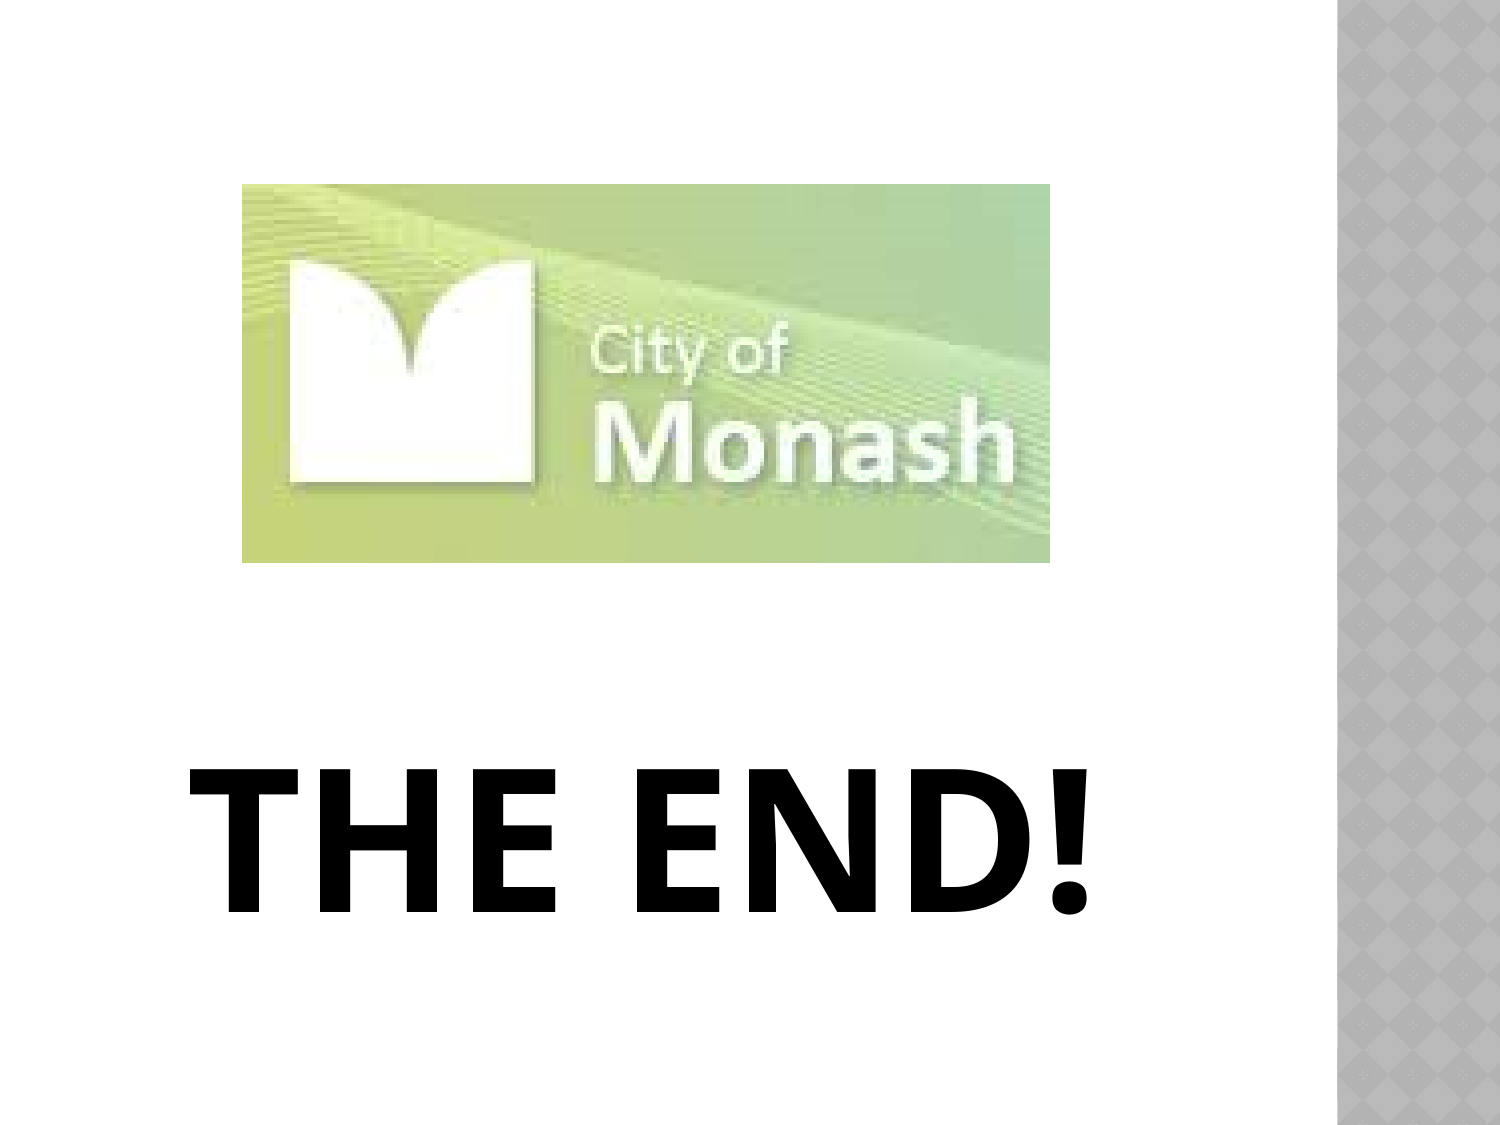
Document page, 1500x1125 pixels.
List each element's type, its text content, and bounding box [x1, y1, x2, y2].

title The End! [75, 45, 1425, 953]
picture [241, 184, 1051, 563]
